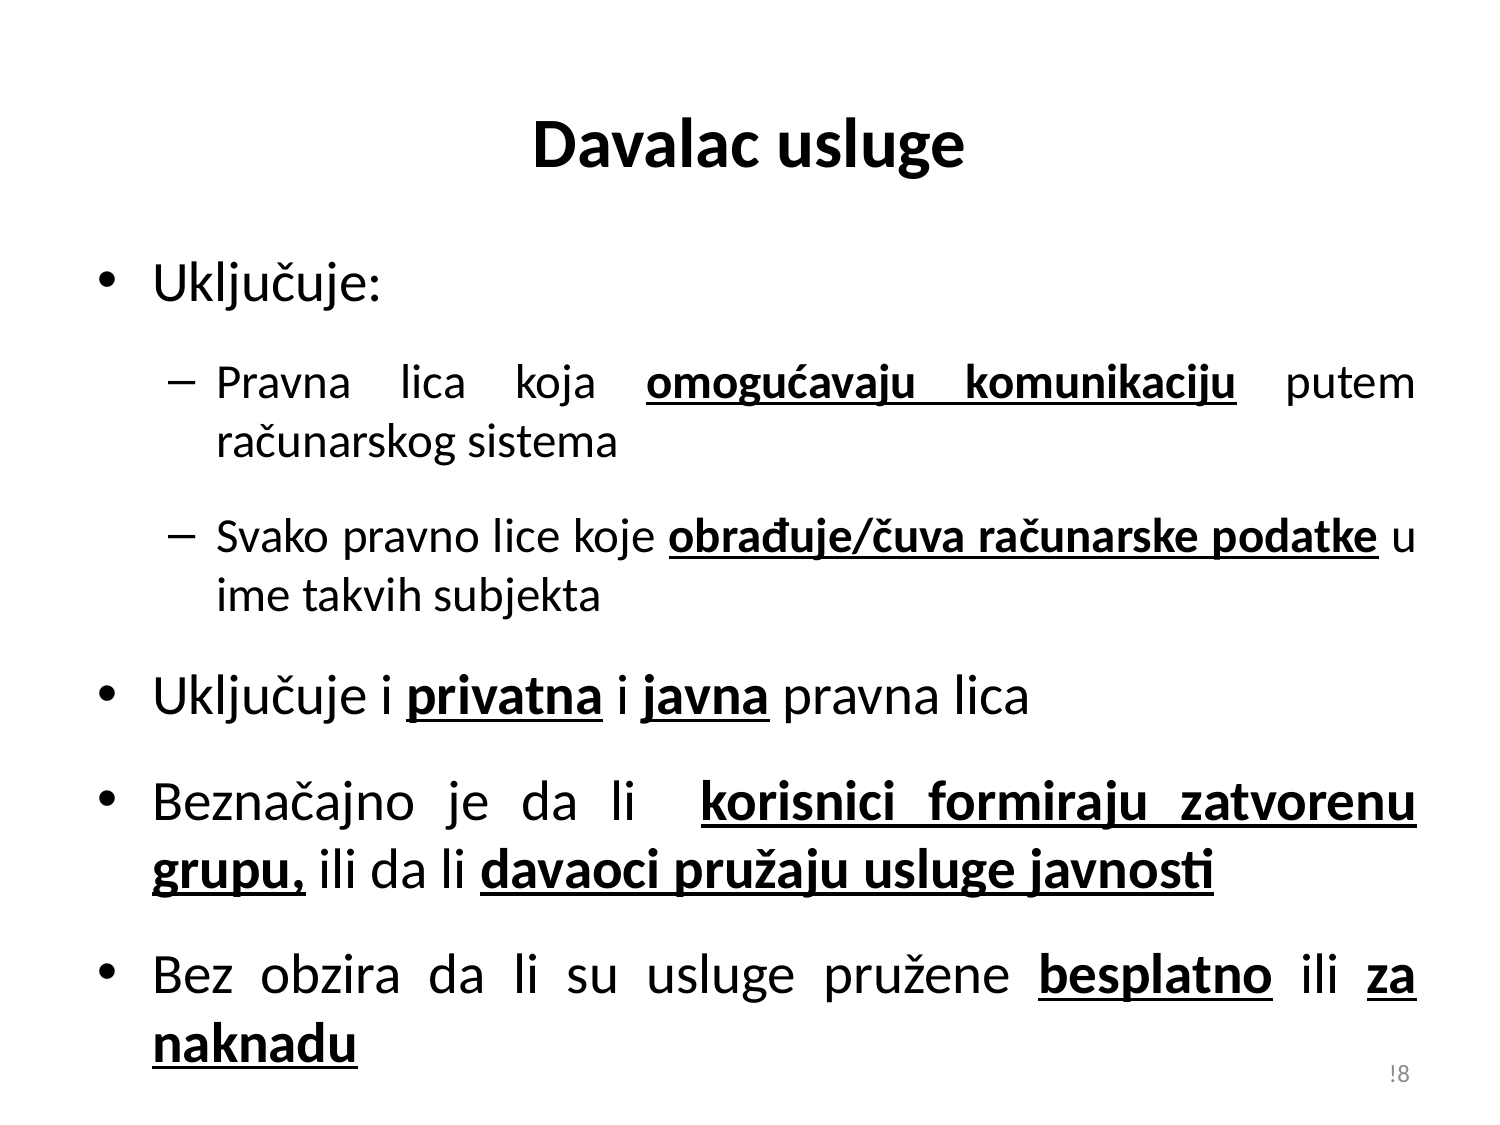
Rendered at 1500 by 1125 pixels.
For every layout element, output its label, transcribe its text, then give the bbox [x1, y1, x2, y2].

list Uključuje: Pravna lica koja omogućavaju komunikaciju putem računarskog sistema Svako pravno lice koje obrađuje/čuva računarske podatke u ime takvih subjekta Uključuje i privatna i javna pravna lica Beznačajno je da li korisnici formiraju zatvorenu grupu, ili da li davaoci pružaju usluge javnosti Bez obzira da li su usluge pružene besplatno ili za naknadu [81, 236, 1433, 1089]
slide_number !8 [1074, 1042, 1425, 1103]
title Davalac usluge [74, 44, 1426, 233]
